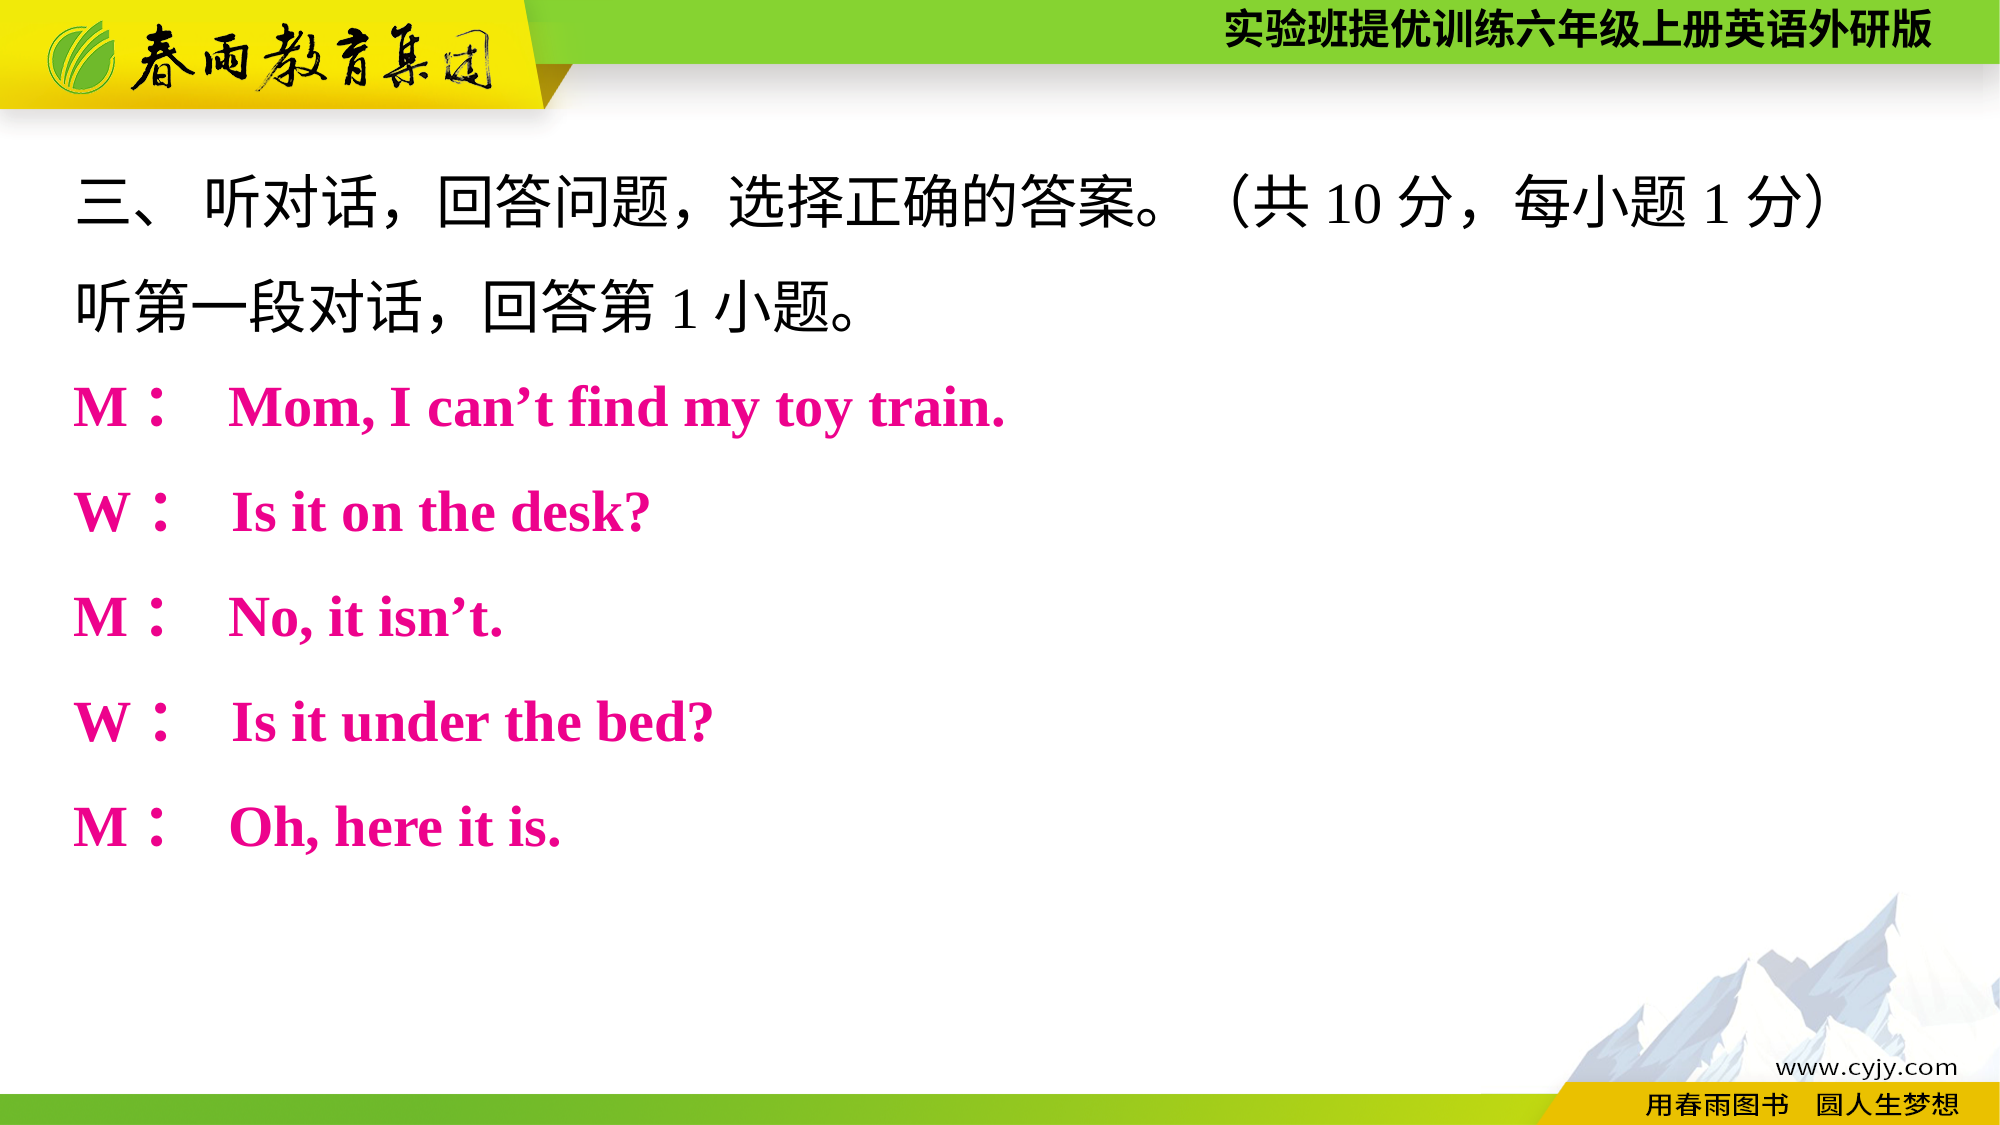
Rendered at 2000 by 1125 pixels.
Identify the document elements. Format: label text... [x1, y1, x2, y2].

text_box M： Mom, I can’t find my toy train. W： Is it on the desk? M： No, it isn’t. W： Is it under the bed? M： Oh, here it is. [59, 326, 1944, 866]
list 三、 听对话，回答问题，选择正确的答案。（共10分，每小题1分） 听第一段对话，回答第1小题。 [59, 122, 1944, 326]
picture [0, 0, 2000, 1125]
